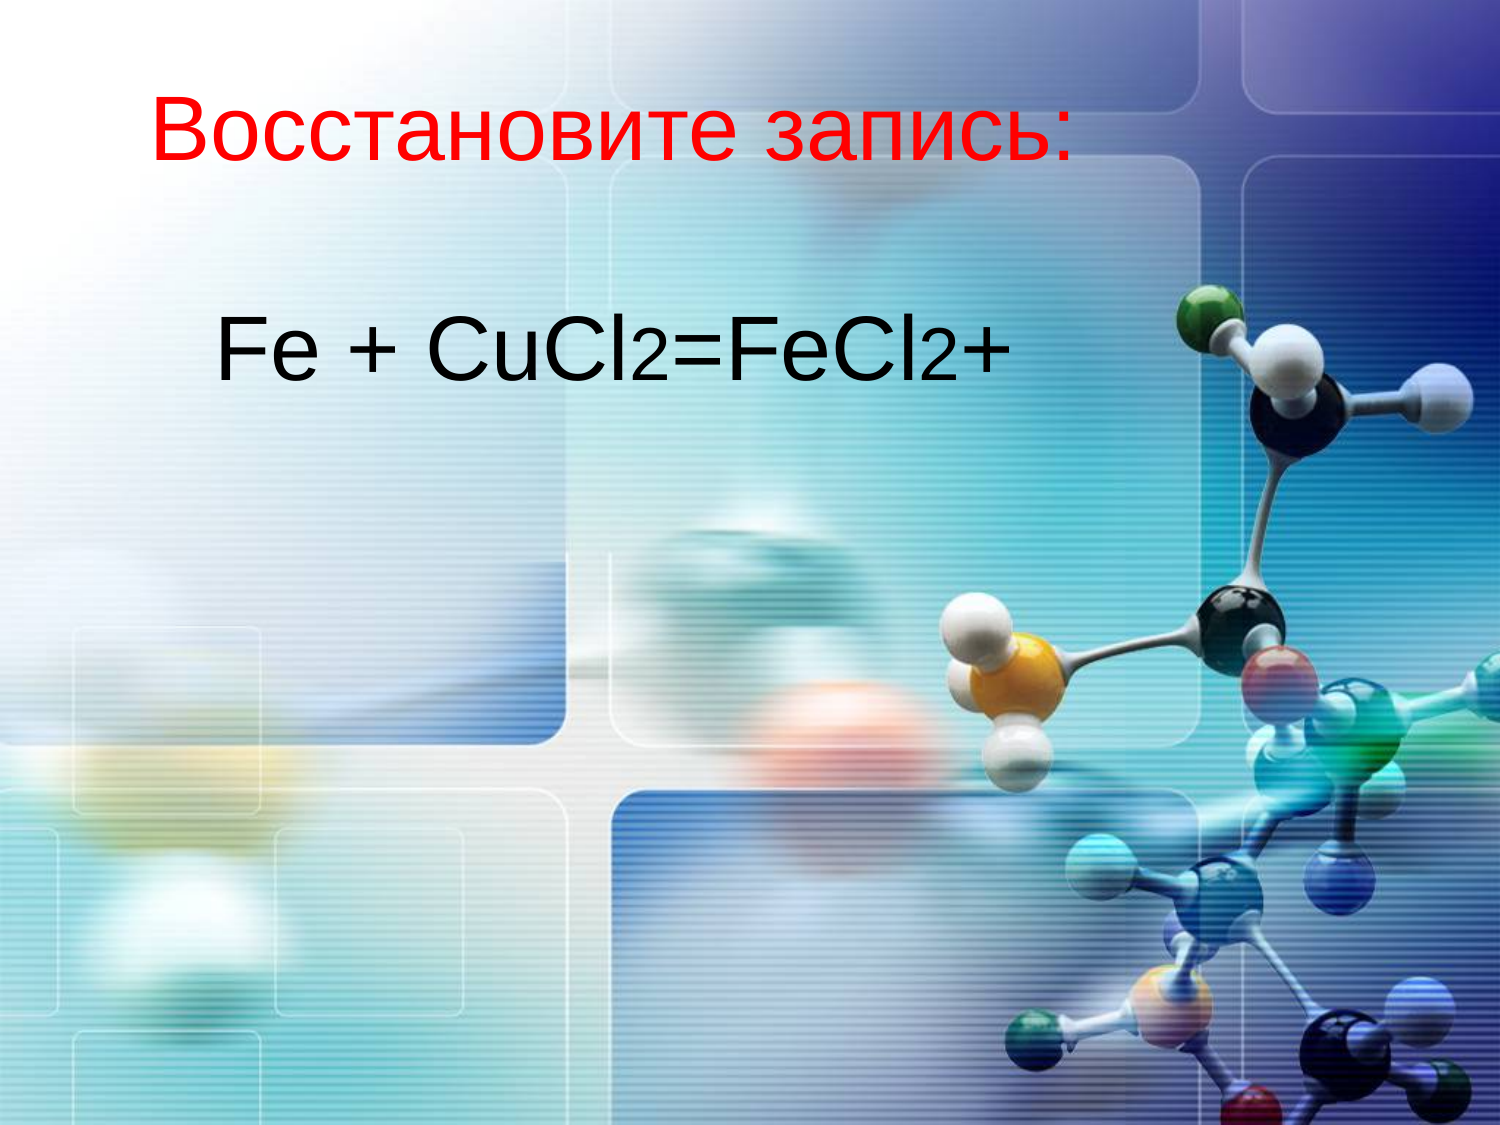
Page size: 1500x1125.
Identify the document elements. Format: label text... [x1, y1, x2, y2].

title Восстановите запись: Fe + CuCl2=FeCl2+ [41, 113, 1188, 355]
picture [0, 0, 1500, 1125]
text_box [88, 184, 1093, 323]
